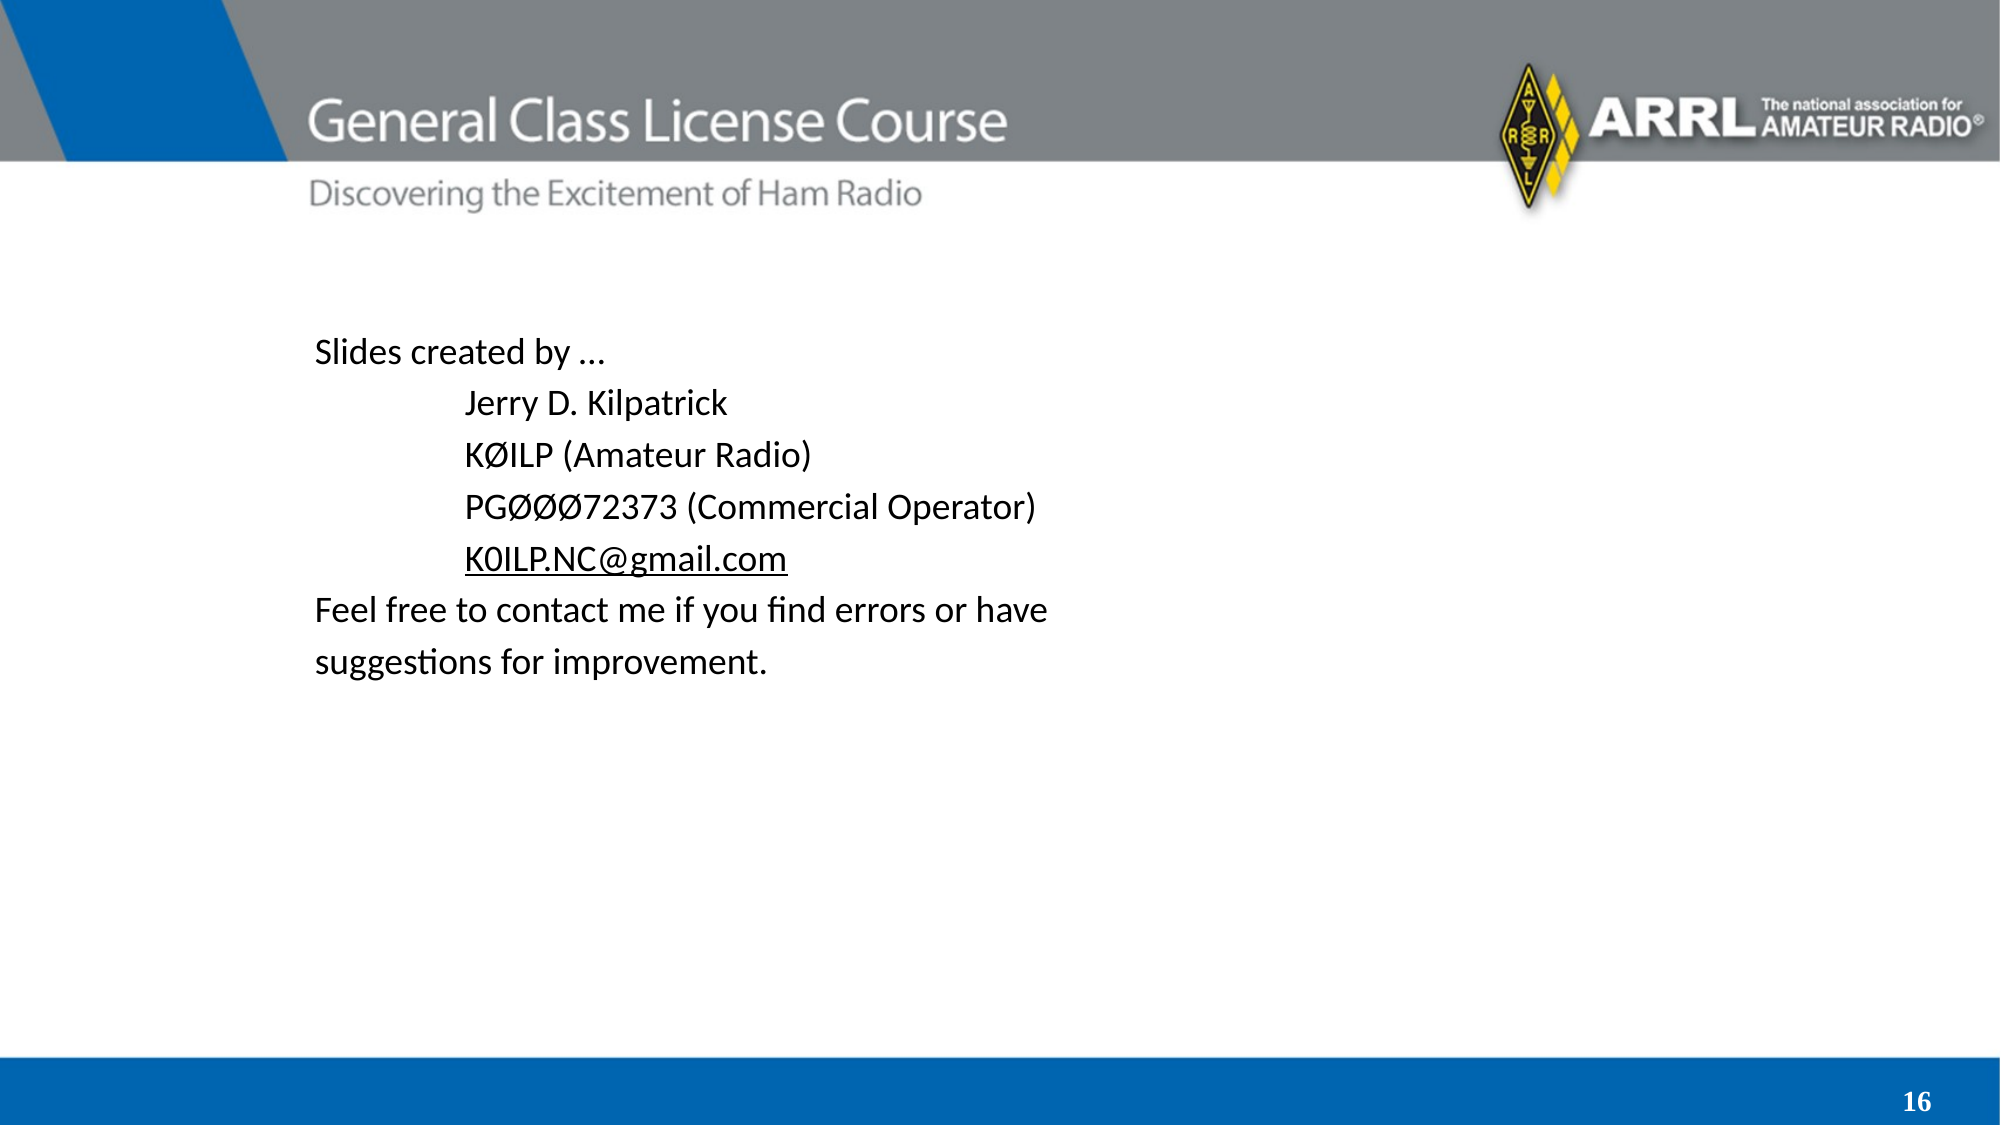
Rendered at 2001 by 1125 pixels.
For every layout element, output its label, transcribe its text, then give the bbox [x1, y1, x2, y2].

picture [0, 0, 2001, 1125]
text_box Slides created by … Jerry D. Kilpatrick KØILP (Amateur Radio) PGØØØ72373 (Commercial Operator) K0ILP.NC@gmail.com Feel free to contact me if you find errors or have suggestions for improvement. [300, 312, 1150, 690]
